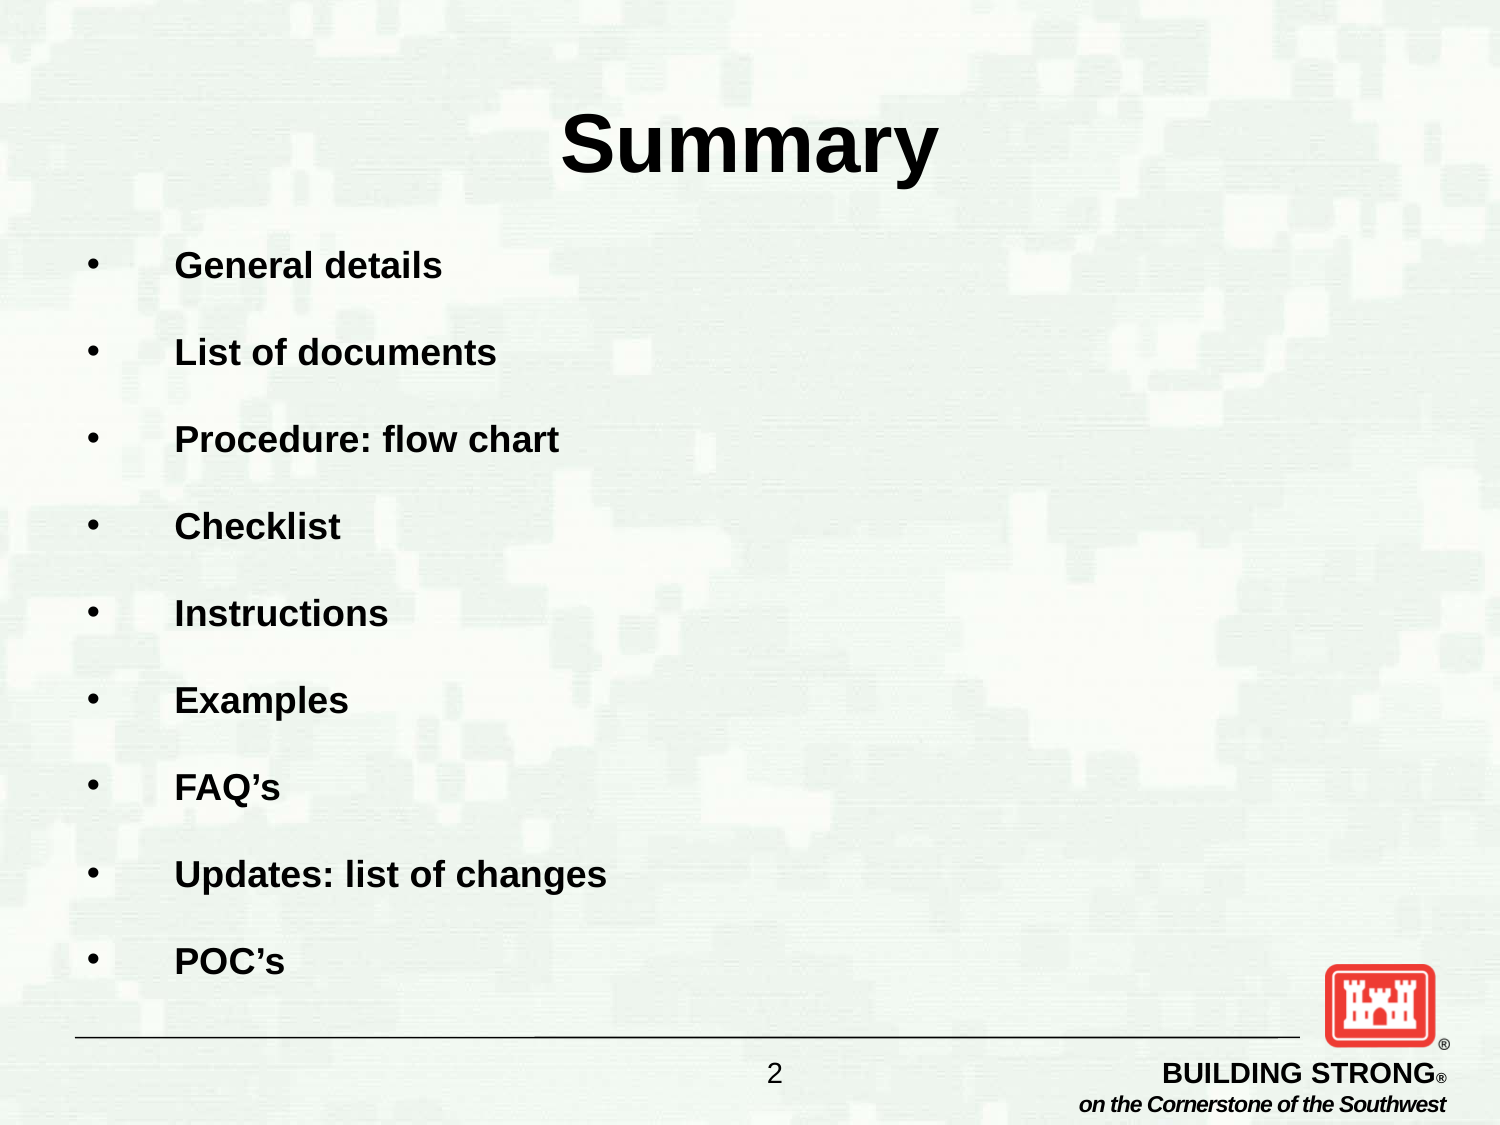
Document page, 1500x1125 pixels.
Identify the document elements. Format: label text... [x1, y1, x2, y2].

slide_number 2 [599, 1046, 951, 1125]
picture [0, 0, 1500, 1125]
title Summary [74, 44, 1426, 233]
list General details List of documents Procedure: flow chart Checklist Instructions Examples FAQ’s Updates: list of changes POC’s [62, 199, 1413, 1001]
